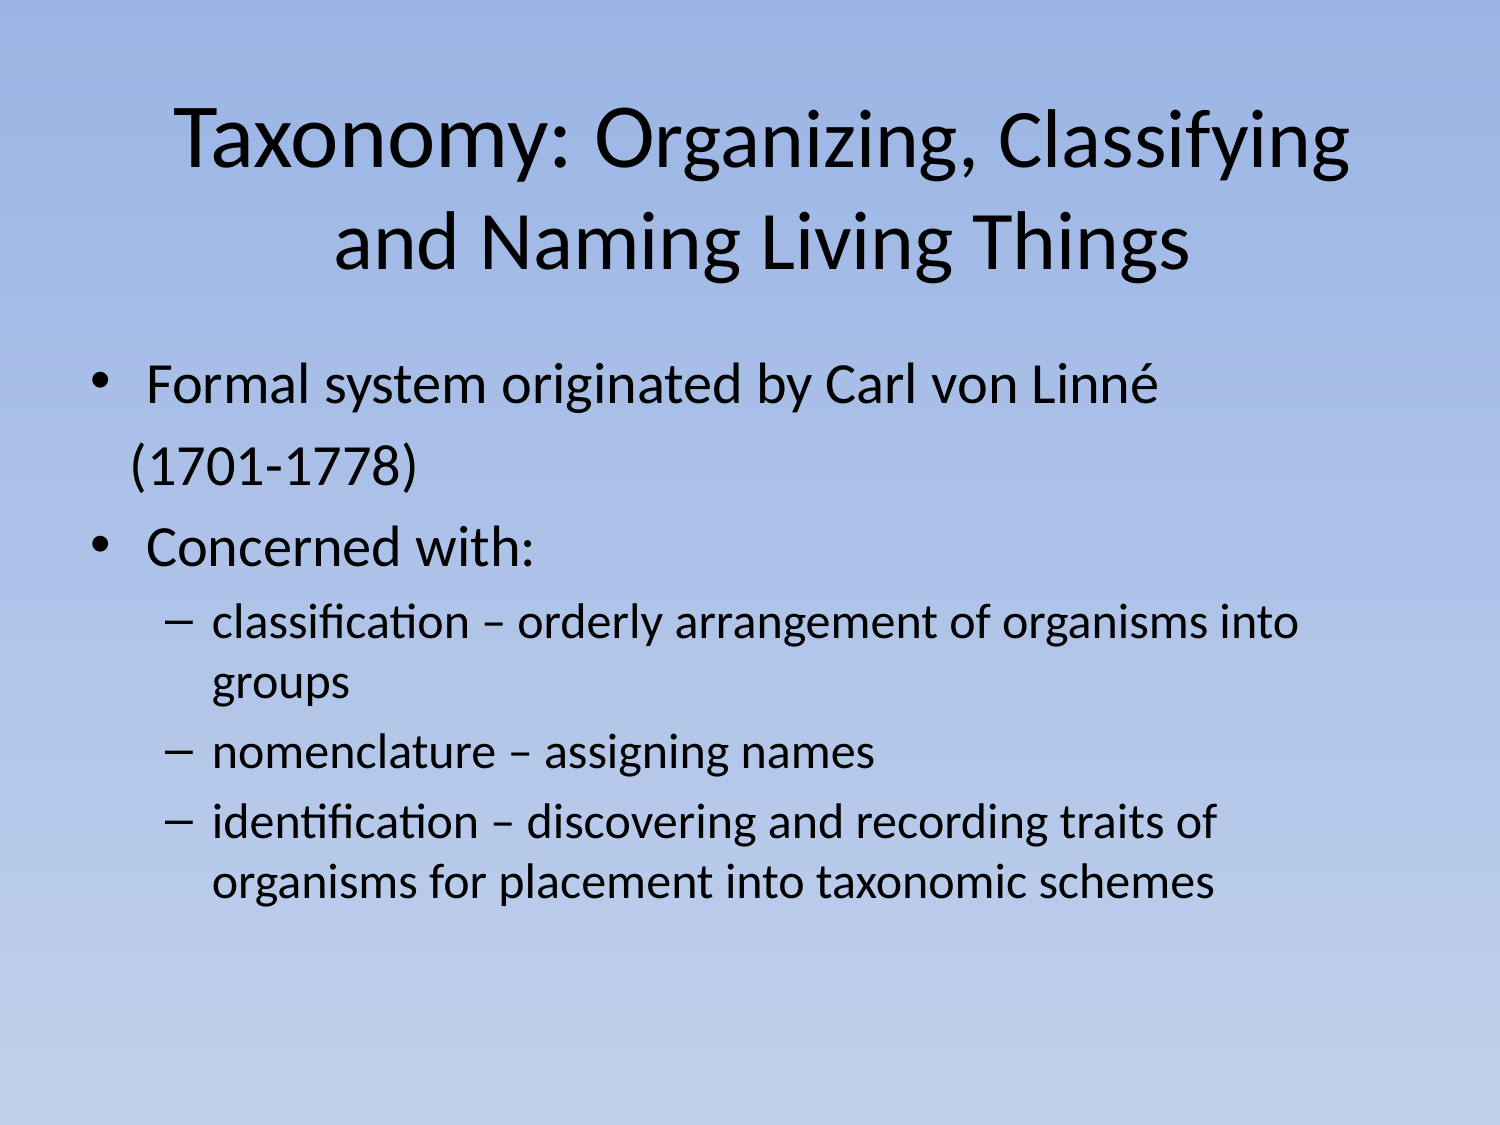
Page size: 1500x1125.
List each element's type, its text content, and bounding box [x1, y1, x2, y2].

title Taxonomy: Organizing, Classifying and Naming Living Things [99, 50, 1425, 313]
list Formal system originated by Carl von Linné (1701-1778) Concerned with: classification – orderly arrangement of organisms into groups nomenclature – assigning names identification – discovering and recording traits of organisms for placement into taxonomic schemes [75, 337, 1350, 1075]
